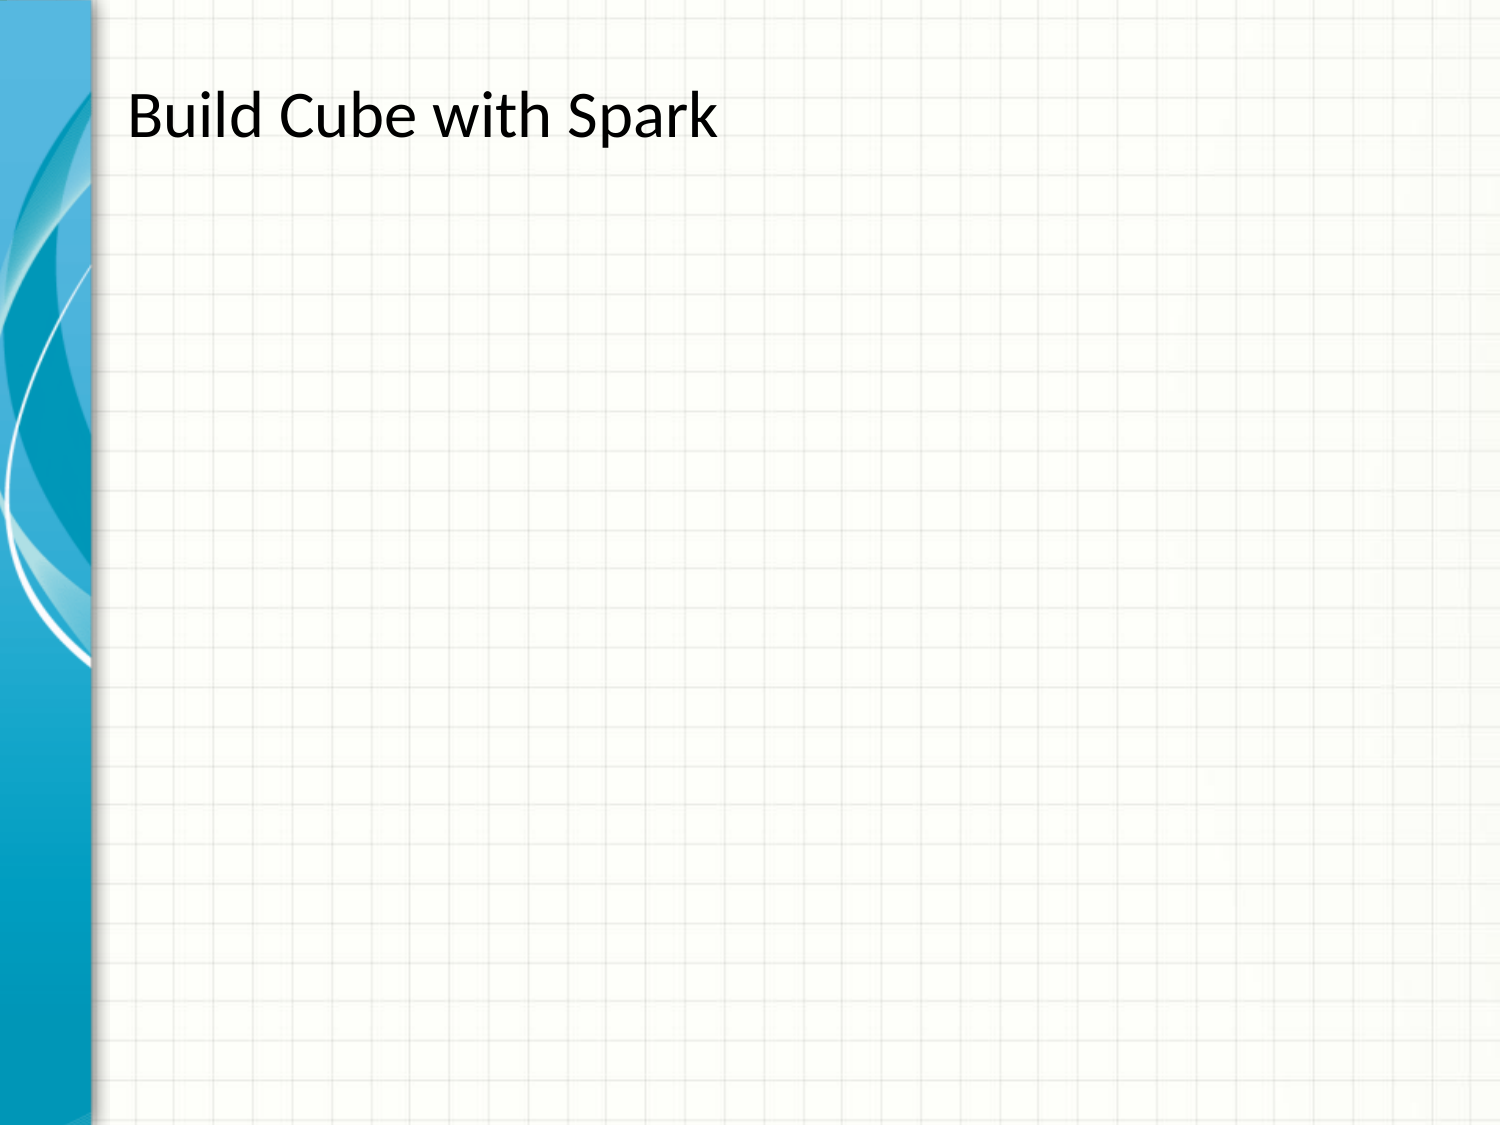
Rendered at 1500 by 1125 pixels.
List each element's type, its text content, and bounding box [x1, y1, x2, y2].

title Build Cube with Spark [112, 50, 1438, 173]
picture [0, 0, 1500, 1125]
